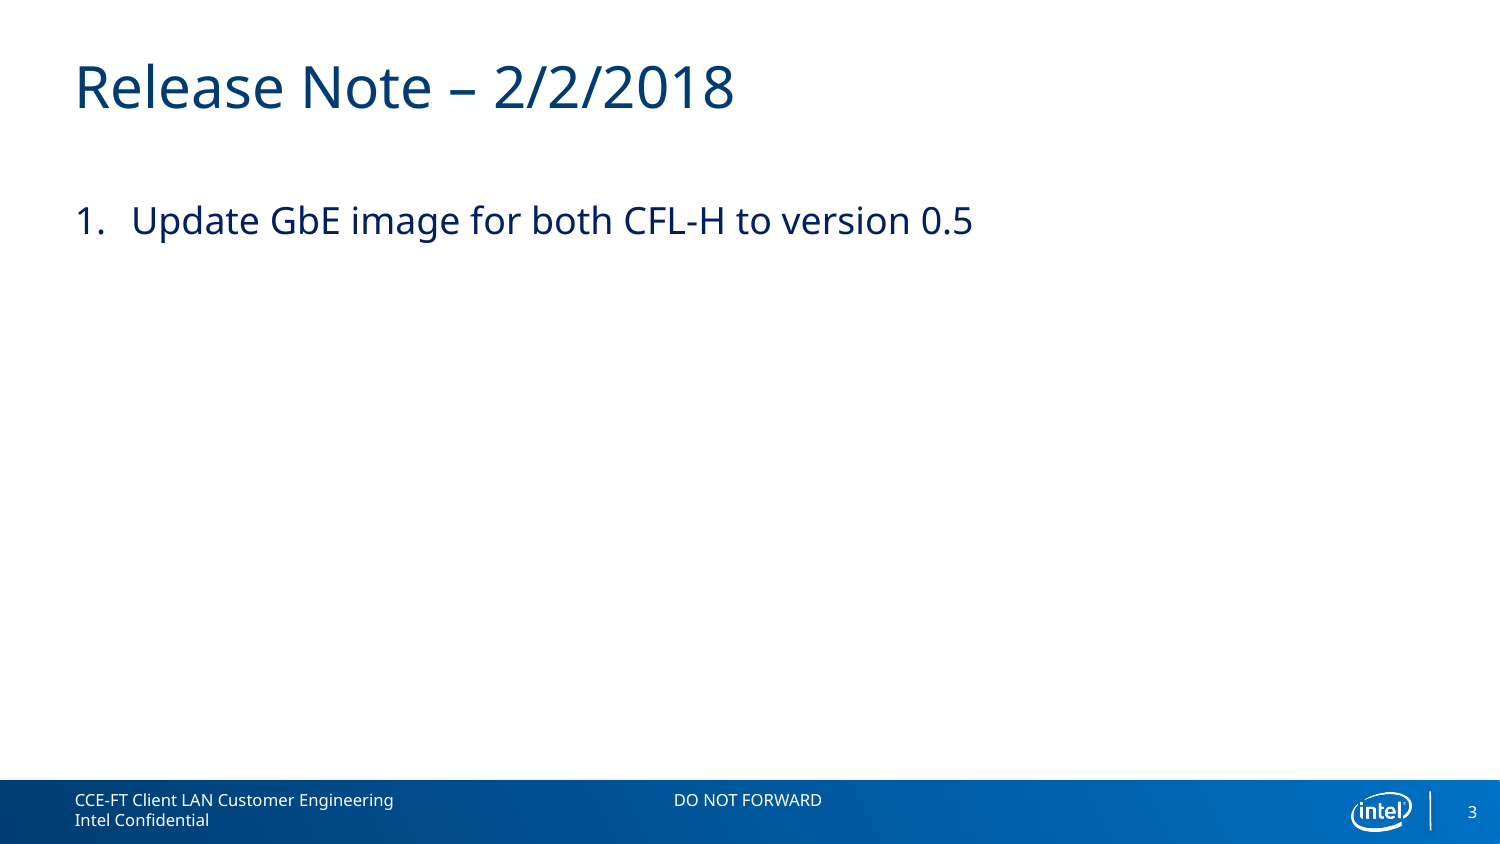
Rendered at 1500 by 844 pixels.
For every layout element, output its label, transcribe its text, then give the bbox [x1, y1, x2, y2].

title Release Note – 2/2/2018 [74, 50, 1425, 194]
slide_number 3 [1127, 791, 1478, 837]
list Update GbE image for both CFL-H to version 0.5 [74, 197, 1425, 760]
